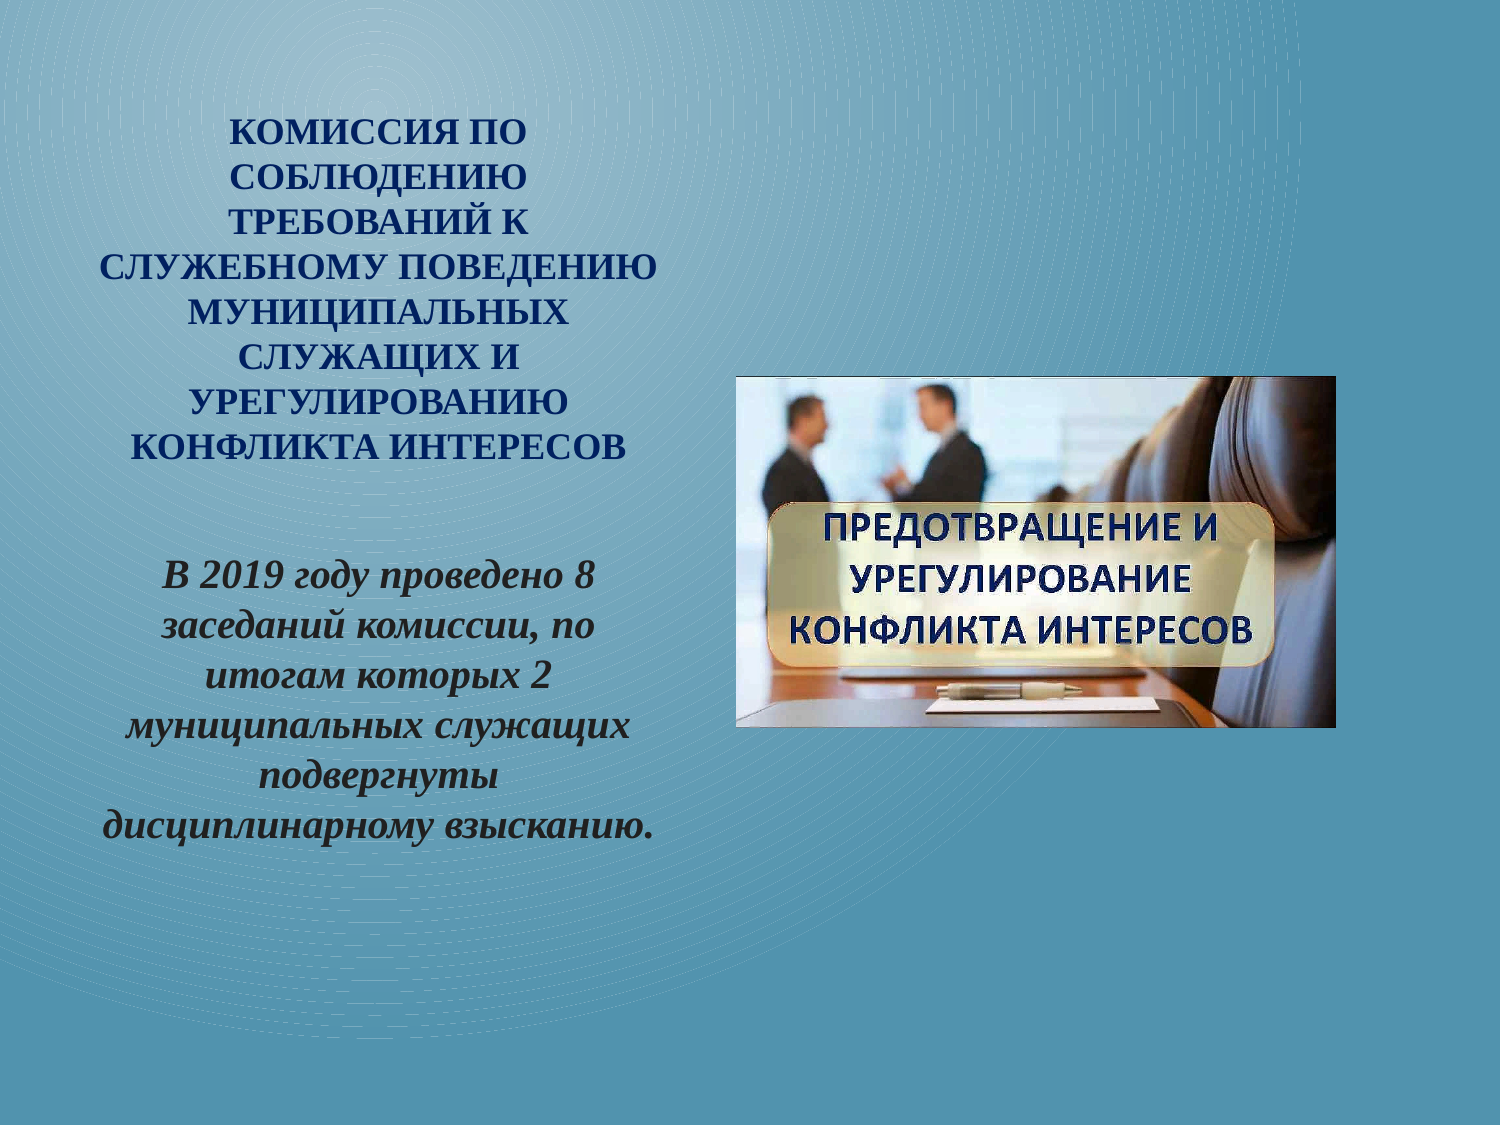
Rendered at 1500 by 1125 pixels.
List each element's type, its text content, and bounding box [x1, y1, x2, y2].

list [736, 375, 1337, 729]
title комиссия по соблюдению требований к служебному поведению муниципальных служащих и урегулированию конфликта интересов [81, 99, 677, 538]
list В 2019 году проведено 8 заседаний комиссии, по итогам которых 2 муниципальных служащих подвергнуты дисциплинарному взысканию. [81, 538, 677, 941]
